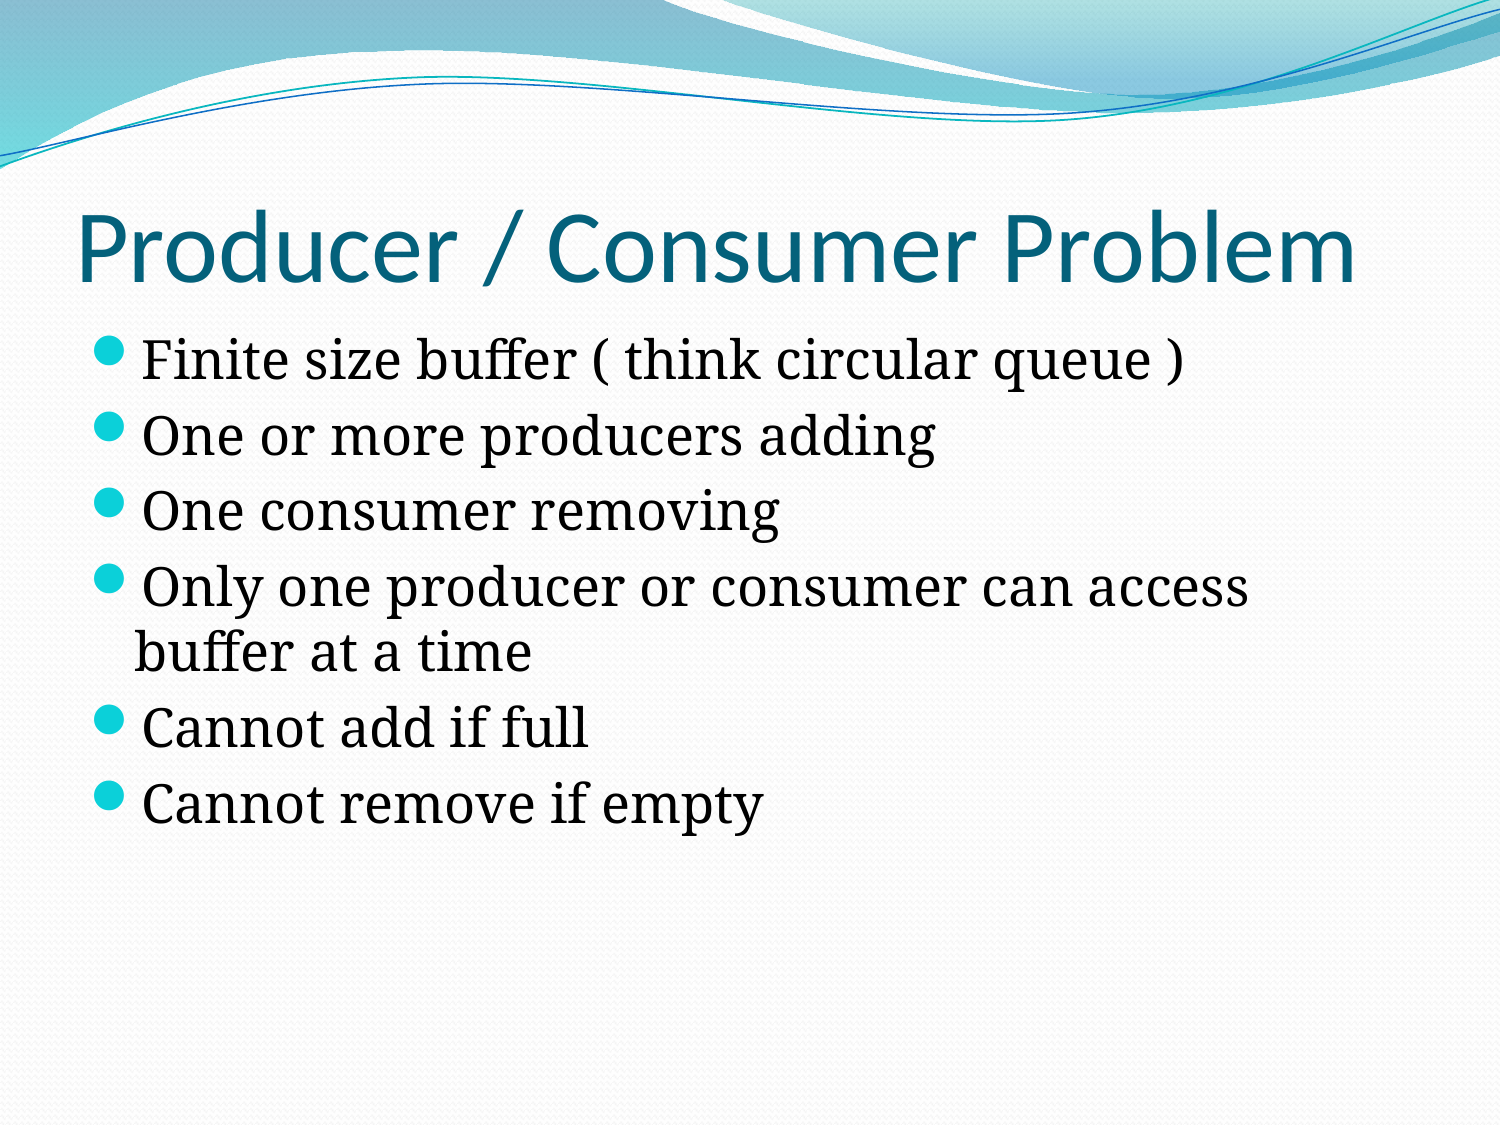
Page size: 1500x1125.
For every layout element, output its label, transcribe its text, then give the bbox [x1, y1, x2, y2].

list Finite size buffer ( think circular queue ) One or more producers adding One consumer removing Only one producer or consumer can access buffer at a time Cannot add if full Cannot remove if empty [75, 317, 1425, 1038]
title Producer / Consumer Problem [75, 115, 1425, 303]
